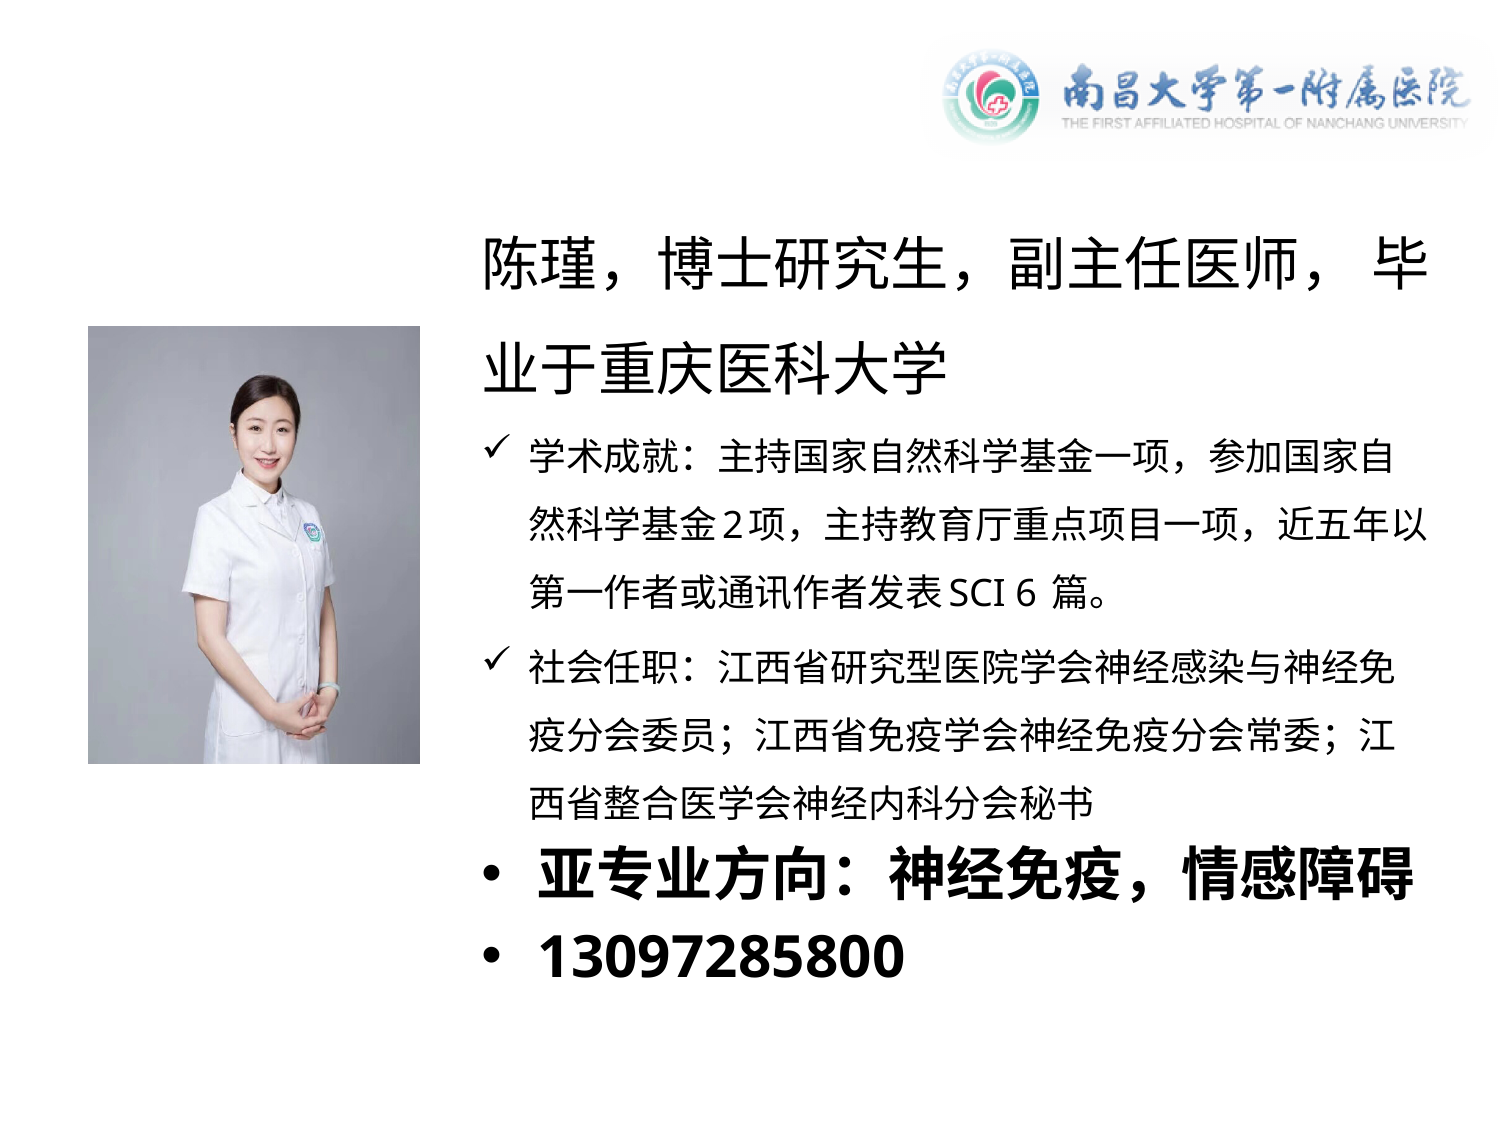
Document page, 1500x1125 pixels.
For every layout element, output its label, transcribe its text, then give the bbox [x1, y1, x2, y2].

picture [88, 326, 420, 764]
picture [916, 28, 1500, 166]
list 陈瑾，博士研究生，副主任医师， 毕业于重庆医科大学 学术成就：主持国家自然科学基金一项，参加国家自然科学基金2项，主持教育厅重点项目一项，近五年以第一作者或通讯作者发表SCI 6 篇。 社会任职：江西省研究型医院学会神经感染与神经免疫分会委员；江西省免疫学会神经免疫分会常委；江西省整合医学会神经内科分会秘书 亚专业方向：神经免疫，情感障碍 13097285800 [466, 184, 1447, 1024]
